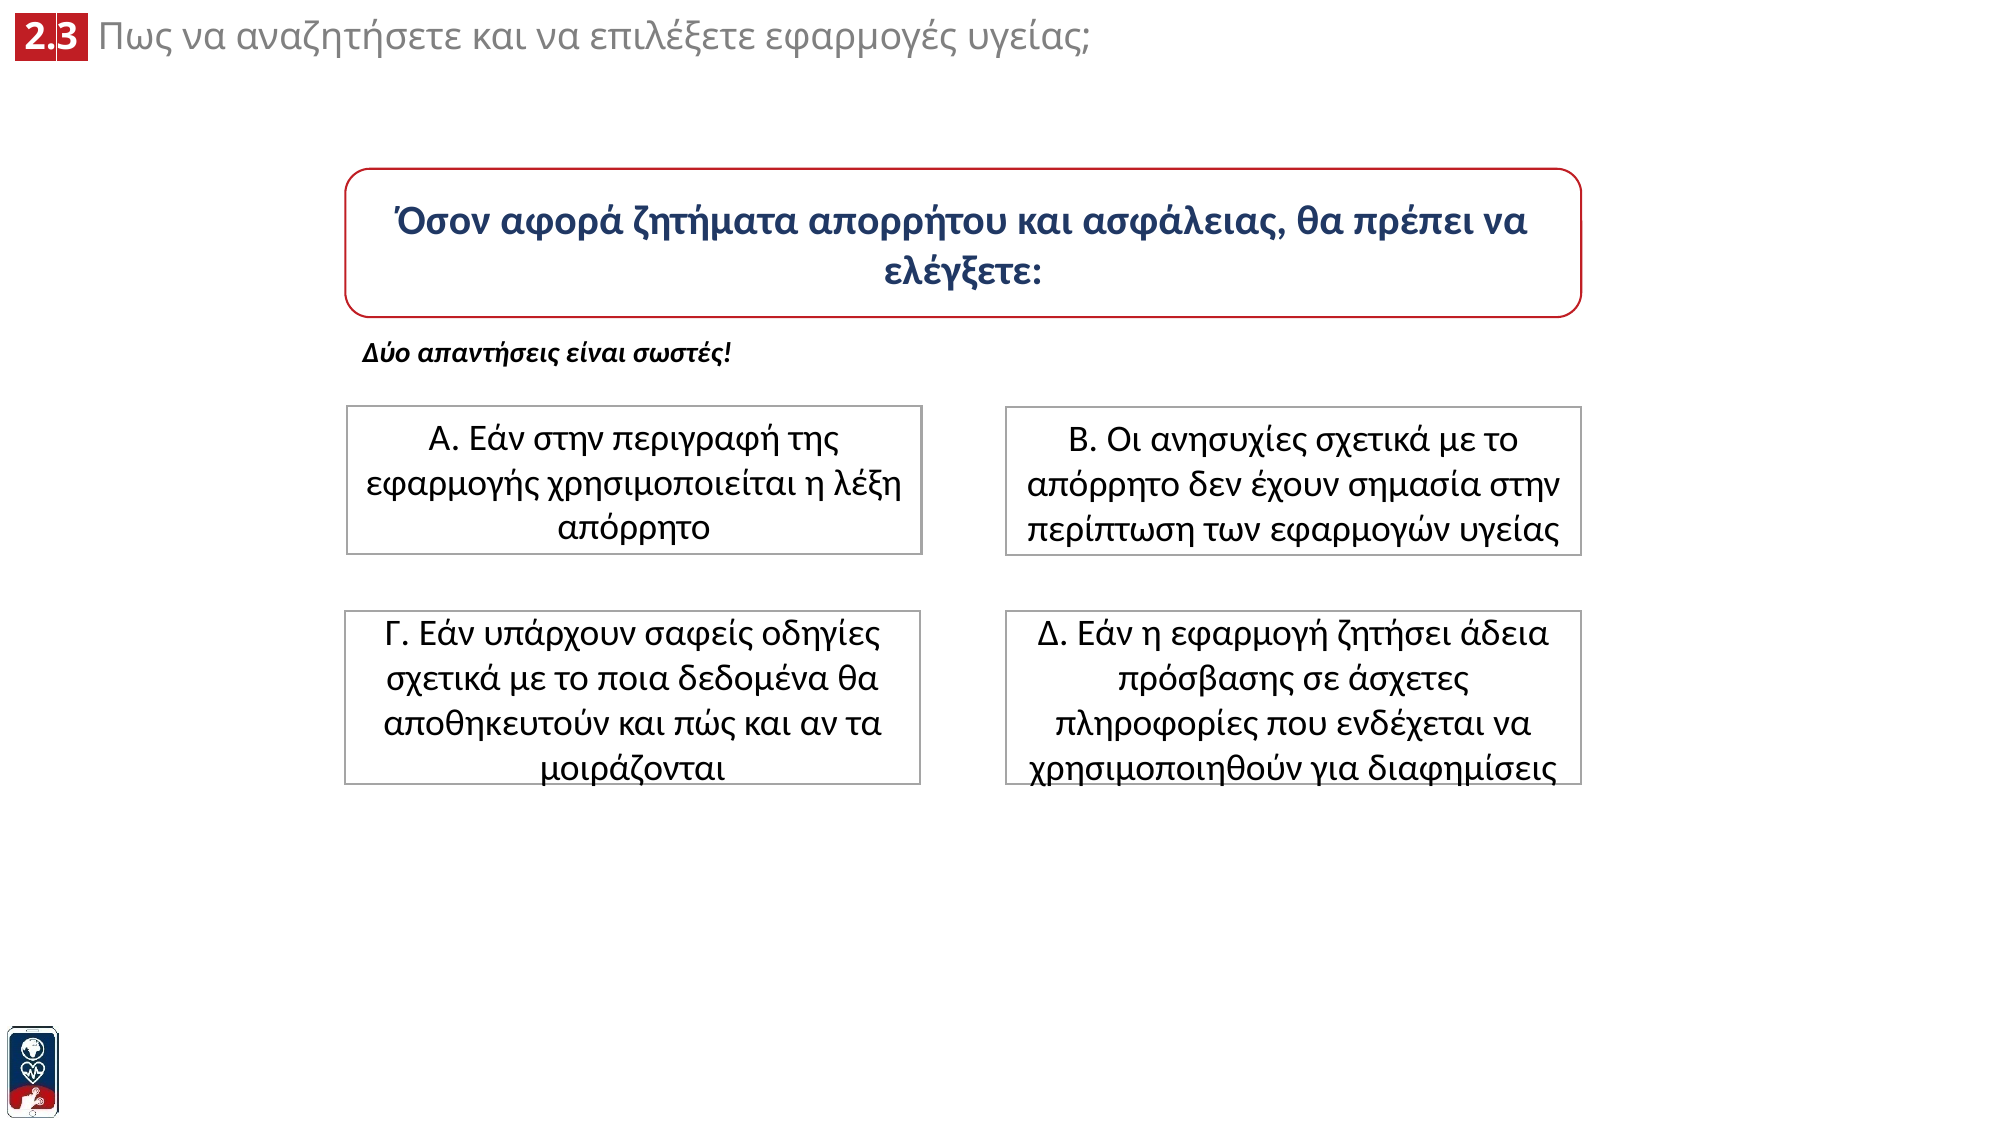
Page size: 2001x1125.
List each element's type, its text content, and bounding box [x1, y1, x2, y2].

text_box Γ. Εάν υπάρχουν σαφείς οδηγίες σχετικά με το ποια δεδομένα θα αποθηκευτούν και πώς και αν τα μοιράζονται [344, 610, 921, 785]
text_box Όσον αφορά ζητήματα απορρήτου και ασφάλειας, θα πρέπει να ελέγξετε: [344, 167, 1583, 319]
text_box Δύο απαντήσεις είναι σωστές! [347, 325, 748, 376]
picture [7, 1026, 59, 1118]
text_box A. Εάν στην περιγραφή της εφαρμογής χρησιμοποιείται η λέξη απόρρητο [346, 405, 923, 555]
text_box Δ. Εάν η εφαρμογή ζητήσει άδεια πρόσβασης σε άσχετες πληροφορίες που ενδέχεται να χρησιμοποιηθούν για διαφημίσεις [1005, 610, 1582, 785]
text_box B. Οι ανησυχίες σχετικά με το απόρρητο δεν έχουν σημασία στην περίπτωση των εφαρμογών υγείας [1005, 406, 1582, 556]
